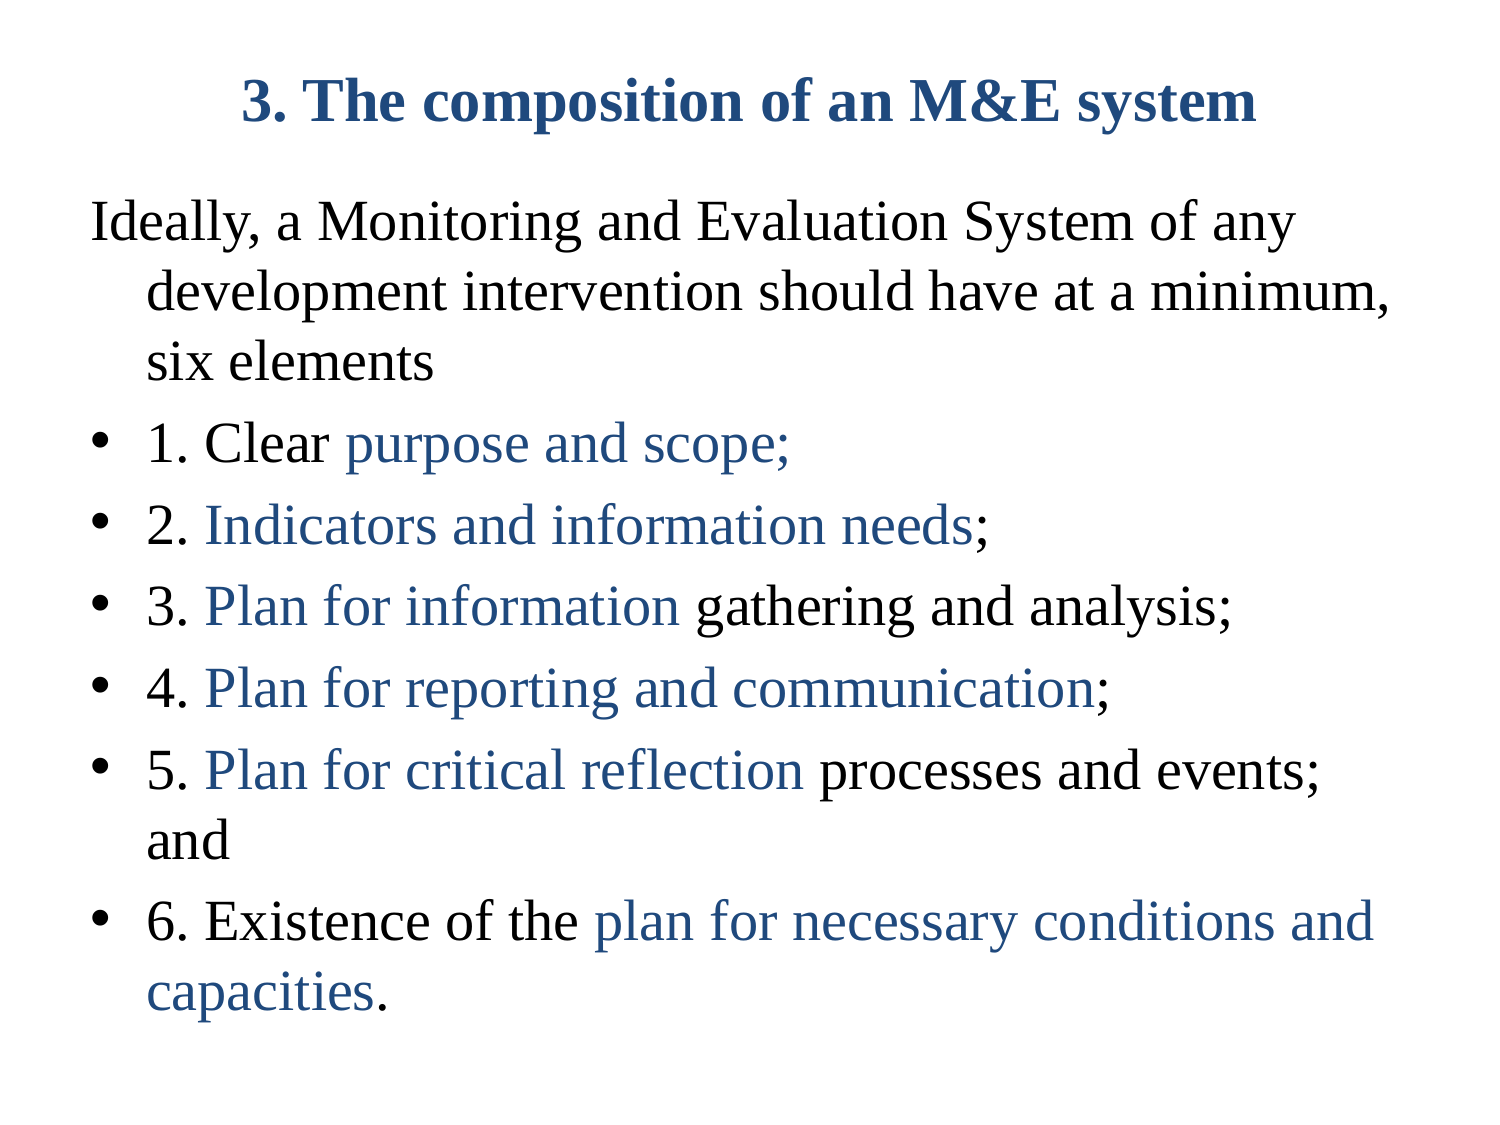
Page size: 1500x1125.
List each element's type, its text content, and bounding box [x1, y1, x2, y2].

list Ideally, a Monitoring and Evaluation System of any development intervention should have at a minimum, six elements 1. Clear purpose and scope; 2. Indicators and information needs; 3. Plan for information gathering and analysis; 4. Plan for reporting and communication; 5. Plan for critical reflection processes and events; and 6. Existence of the plan for necessary conditions and capacities. [74, 174, 1426, 1088]
title 3. The composition of an M&E system [74, 49, 1426, 143]
